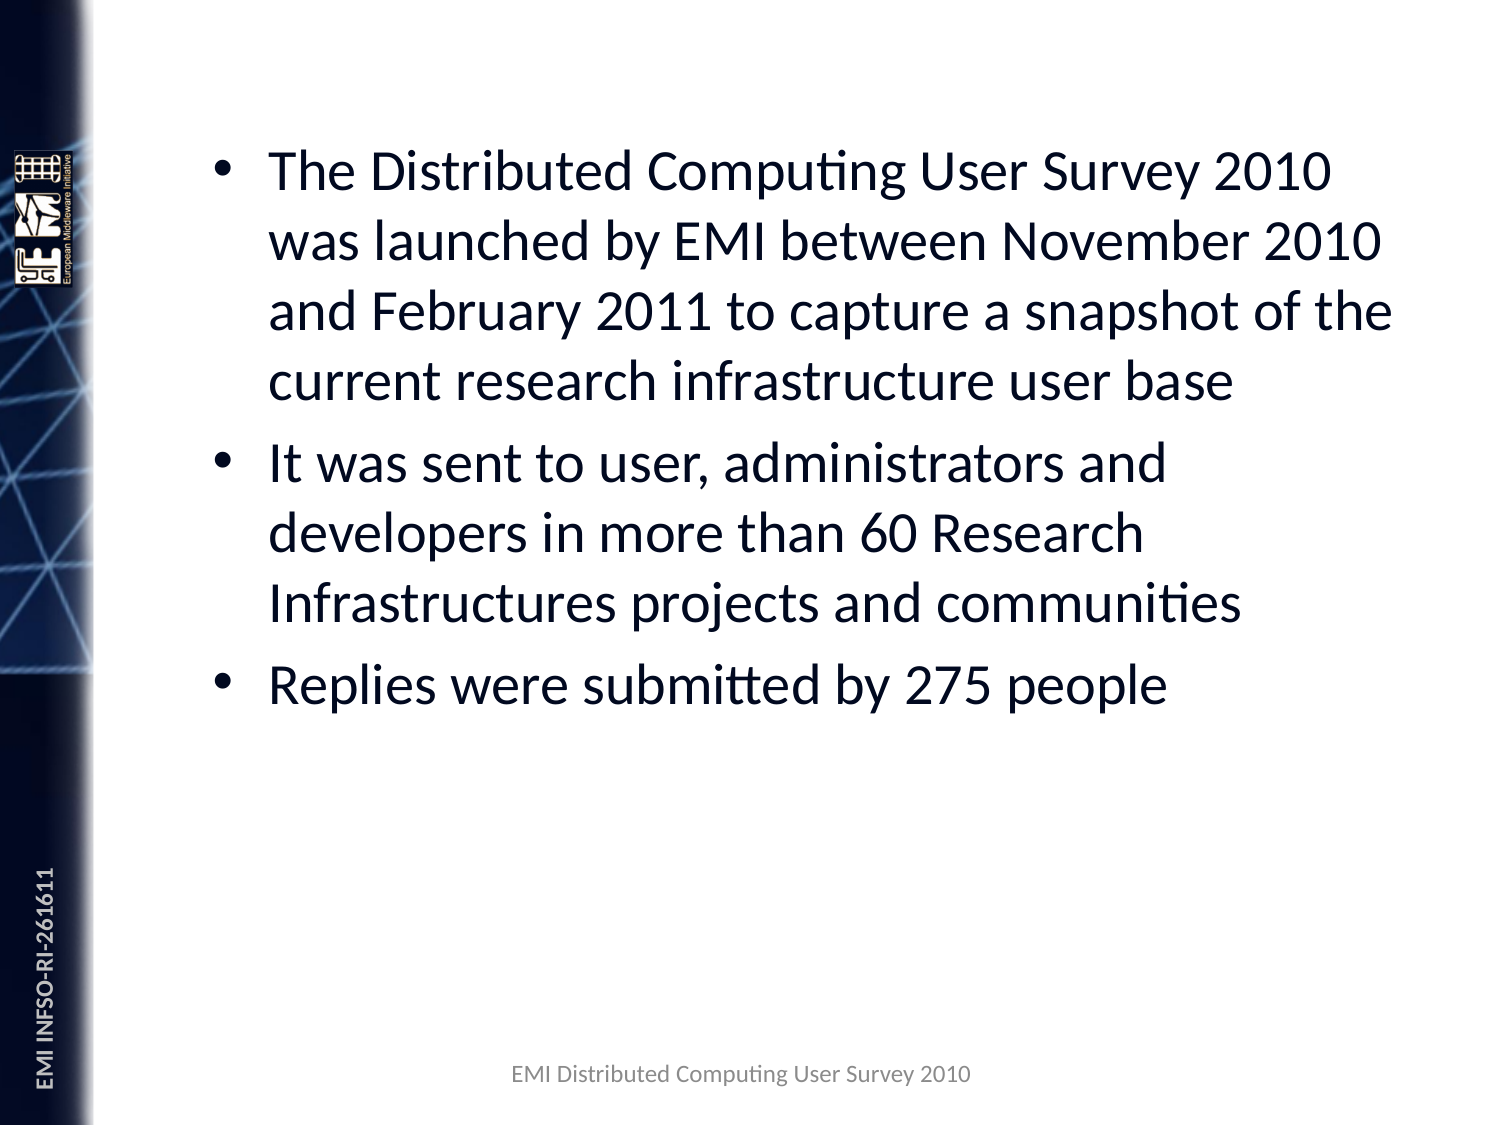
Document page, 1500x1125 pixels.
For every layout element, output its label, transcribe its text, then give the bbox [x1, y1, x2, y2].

footer EMI Distributed Computing User Survey 2010 [380, 1042, 1103, 1103]
list The Distributed Computing User Survey 2010 was launched by EMI between November 2010 and February 2011 to capture a snapshot of the current research infrastructure user base It was sent to user, administrators and developers in more than 60 Research Infrastructures projects and communities Replies were submitted by 275 people [197, 124, 1426, 1006]
picture [0, 0, 105, 1125]
